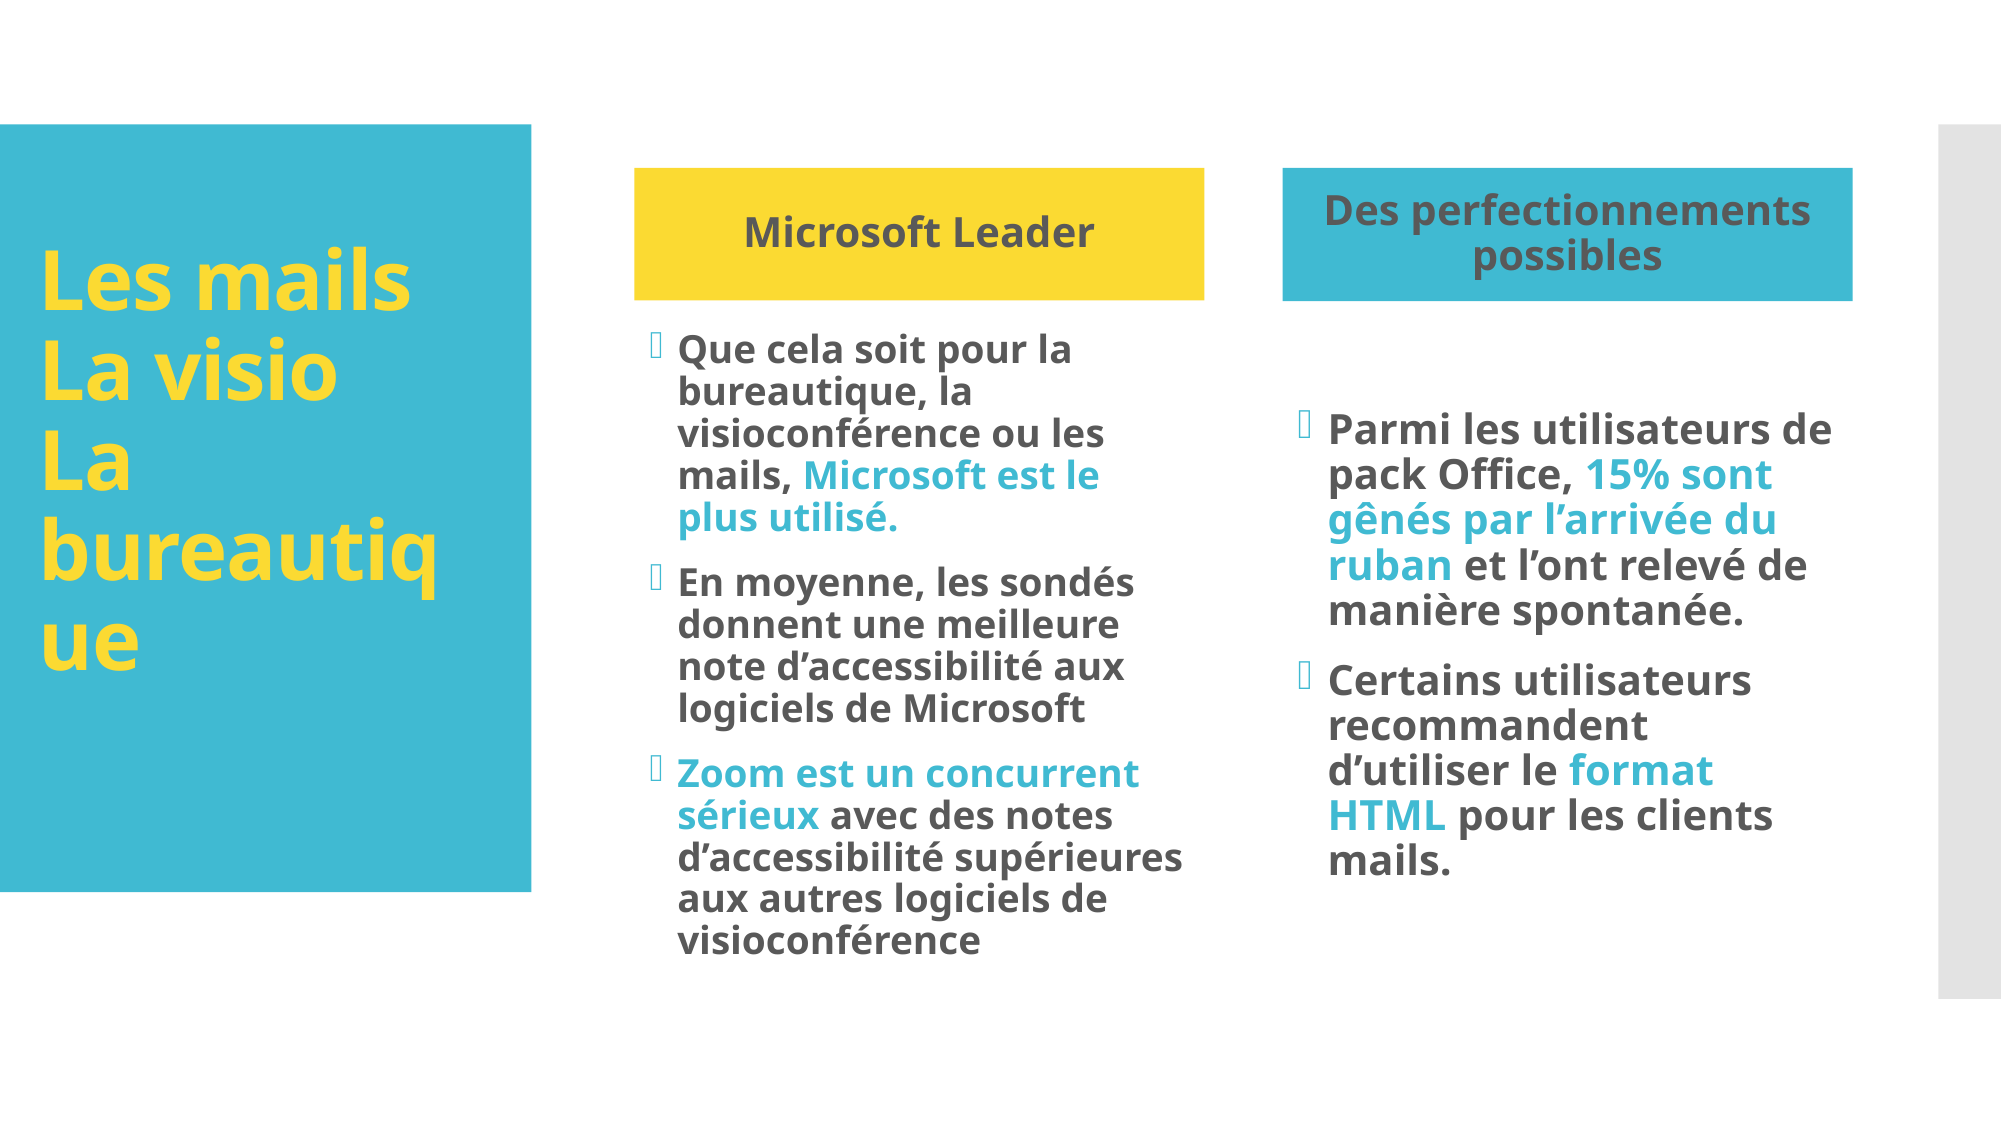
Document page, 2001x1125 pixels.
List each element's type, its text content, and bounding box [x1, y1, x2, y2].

title Les mails La visio La bureautique [23, 130, 508, 886]
list Parmi les utilisateurs de pack Office, 15% sont gênés par l’arrivée du ruban et l’ont relevé de manière spontanée. Certains utilisateurs recommandent d’utiliser le format HTML pour les clients mails. [1282, 316, 1853, 977]
list Que cela soit pour la bureautique, la visioconférence ou les mails, Microsoft est le plus utilisé. En moyenne, les sondés donnent une meilleure note d’accessibilité aux logiciels de Microsoft Zoom est un concurrent sérieux avec des notes d’accessibilité supérieures aux autres logiciels de visioconférence [634, 316, 1205, 977]
list Des perfectionnements possibles [1282, 167, 1853, 302]
list Microsoft Leader [634, 167, 1205, 301]
